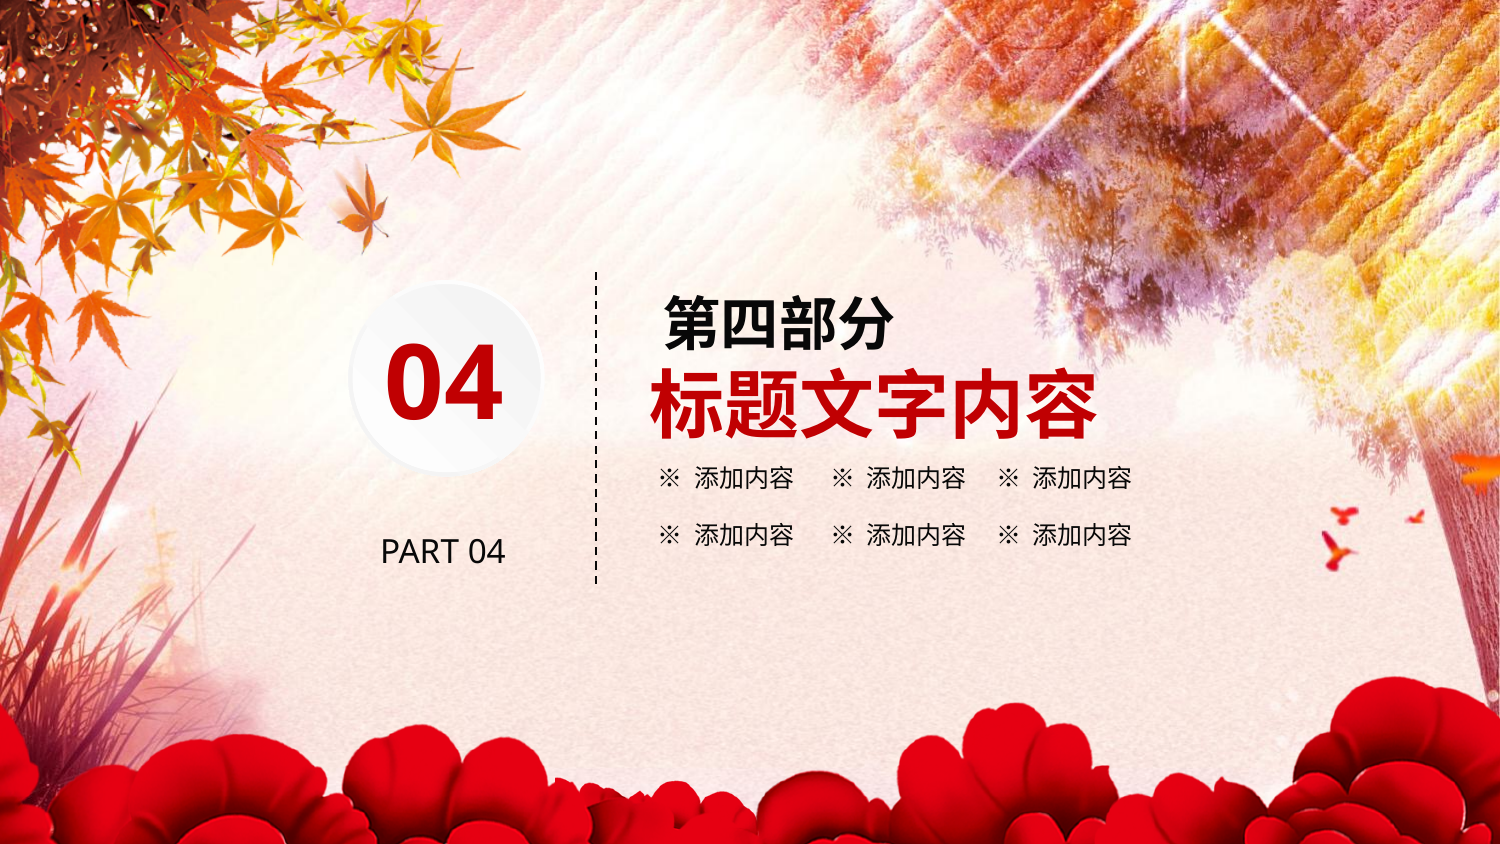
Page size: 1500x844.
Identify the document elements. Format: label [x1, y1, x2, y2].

text_box [0, 0, 1500, 844]
text_box [348, 280, 545, 477]
